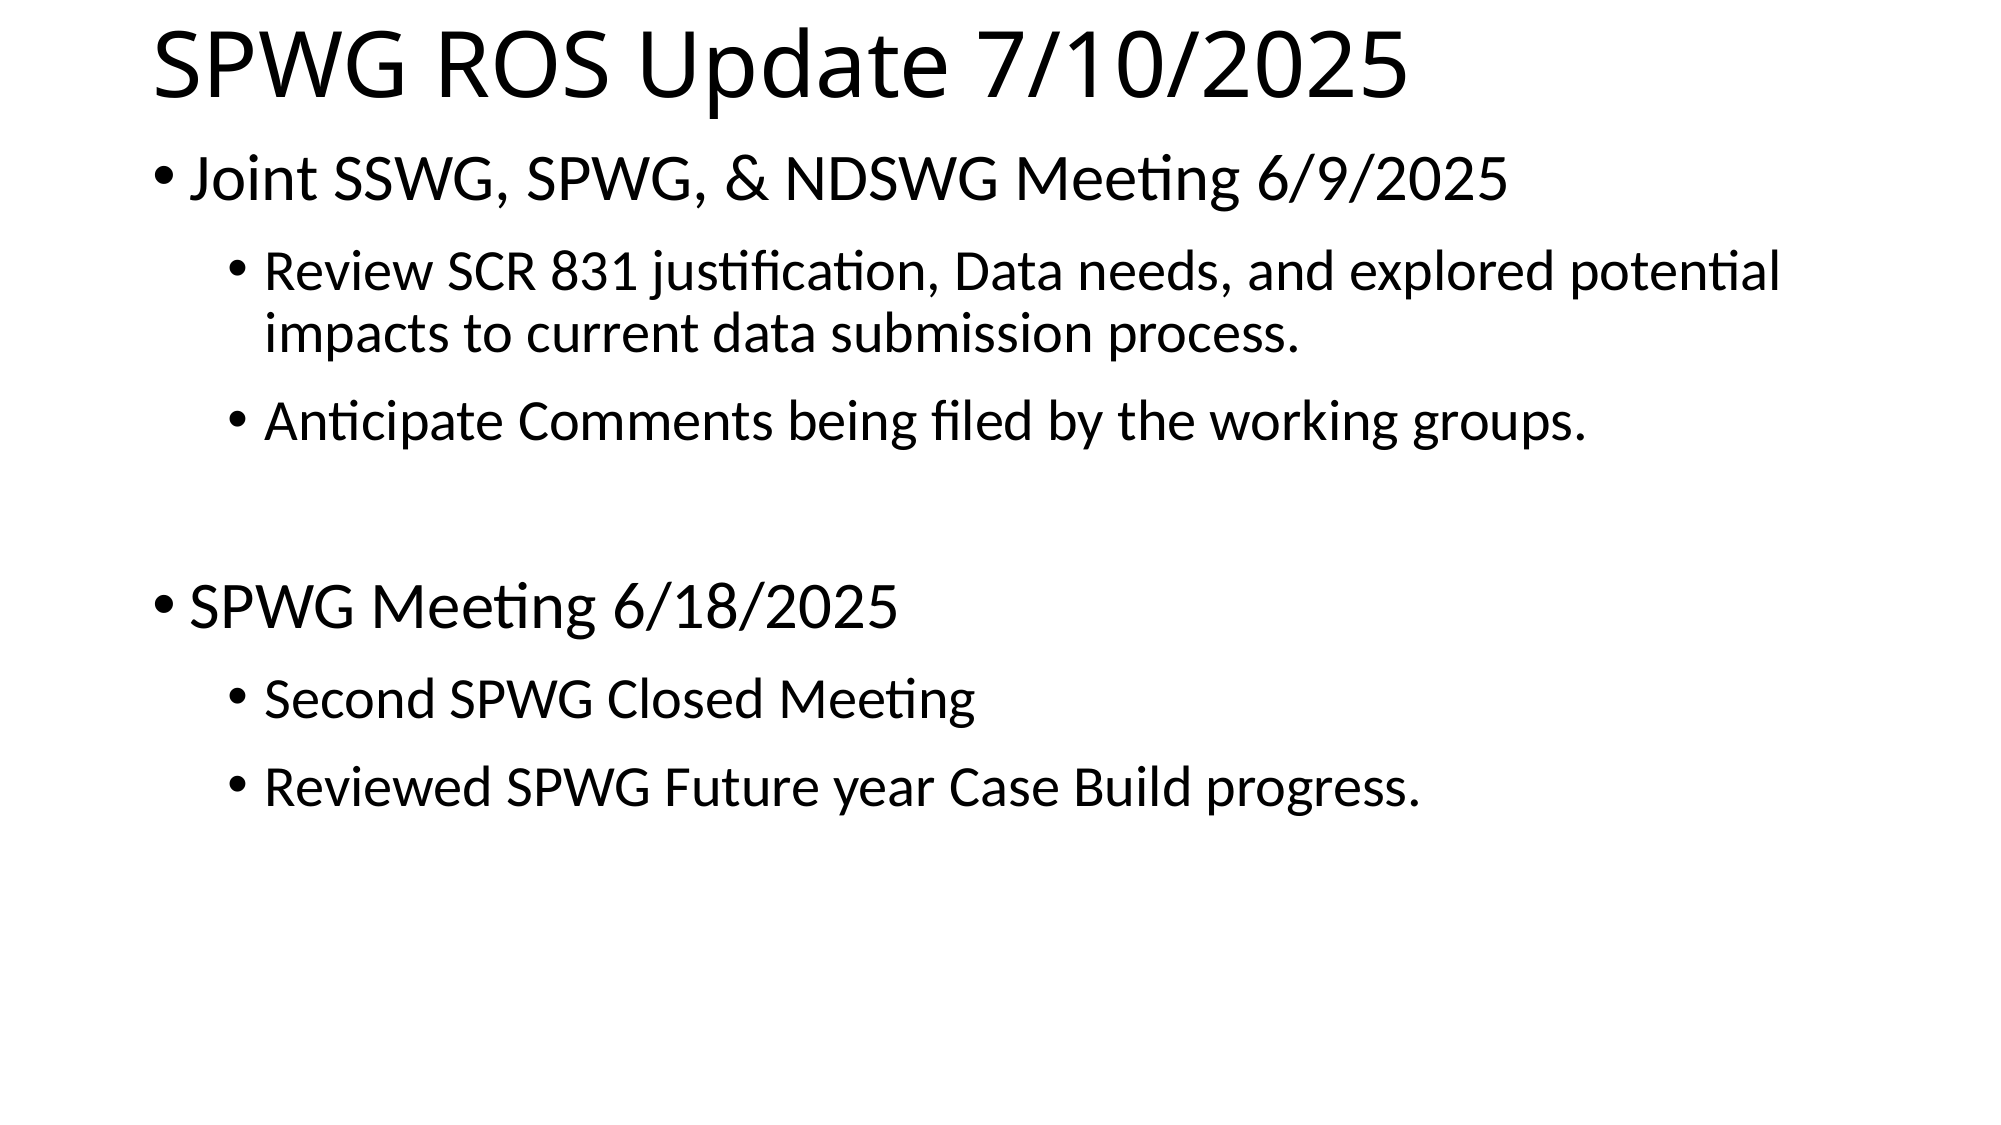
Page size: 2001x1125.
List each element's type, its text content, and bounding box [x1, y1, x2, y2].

title SPWG ROS Update 7/10/2025 [137, 0, 1863, 135]
list Joint SSWG, SPWG, & NDSWG Meeting 6/9/2025 Review SCR 831 justification, Data needs, and explored potential impacts to current data submission process. Anticipate Comments being filed by the working groups. SPWG Meeting 6/18/2025 Second SPWG Closed Meeting Reviewed SPWG Future year Case Build progress. [137, 135, 1863, 1092]
